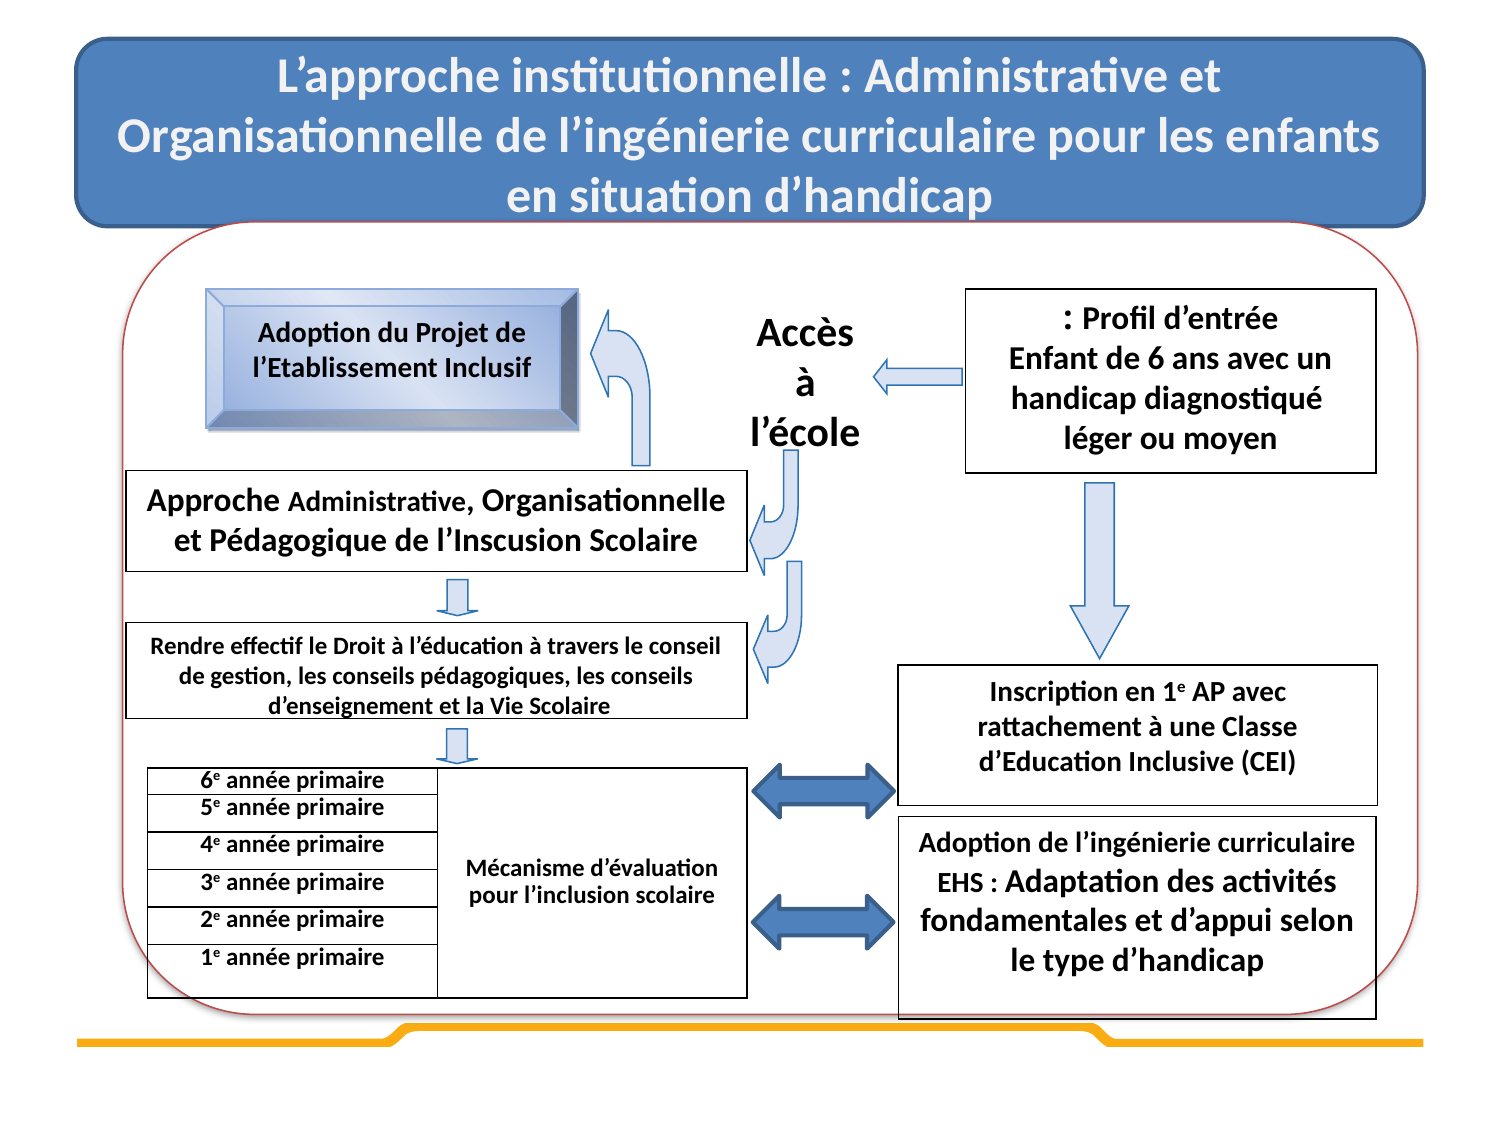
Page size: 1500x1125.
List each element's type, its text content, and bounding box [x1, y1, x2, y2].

text_box [750, 893, 896, 951]
table_cell 5e année primaire [148, 795, 437, 831]
text_box Accès à l’école [728, 296, 883, 452]
table_cell 3e année primaire [148, 870, 437, 906]
table_cell 1e année primaire [148, 945, 437, 997]
text_box [751, 762, 897, 820]
text_box [873, 359, 963, 394]
text_box Rendre effectif le Droit à l’éducation à travers le conseil de gestion, les conseils pédagogiques, les conseils d’enseignement et la Vie Scolaire [125, 622, 747, 719]
table_cell 2e année primaire [148, 908, 437, 944]
text_box [436, 728, 478, 764]
text_box Profil d’entrée : Enfant de 6 ans avec un handicap diagnostiqué léger ou moyen [965, 289, 1376, 473]
text_box [590, 309, 650, 466]
text_box [1070, 482, 1129, 659]
table_cell 4e année primaire [148, 833, 437, 869]
text_box [753, 561, 802, 684]
text_box L’approche institutionnelle : Administrative et Organisationnelle de l’ingénierie curriculaire pour les enfants en situation d’handicap [74, 75, 1426, 229]
text_box [0, 0, 1500, 75]
table_header Mécanisme d’évaluation pour l’inclusion scolaire [438, 769, 746, 997]
text_box Approche Administrative, Organisationnelle et Pédagogique de l’Inscusion Scolaire [125, 470, 747, 572]
text_box Adoption de l’ingénierie curriculaire EHS : Adaptation des activités fondamentales et d’appui selon le type d’handicap [898, 816, 1376, 1020]
table_header 6e année primaire [148, 769, 437, 794]
text_box [749, 450, 799, 576]
text_box Adoption du Projet de l’Etablissement Inclusif [206, 289, 578, 428]
text_box Inscription en 1e AP avec rattachement à une Classe d’Education Inclusive (CEI) [897, 665, 1378, 806]
text_box [436, 579, 479, 616]
text_box [121, 221, 1419, 1016]
